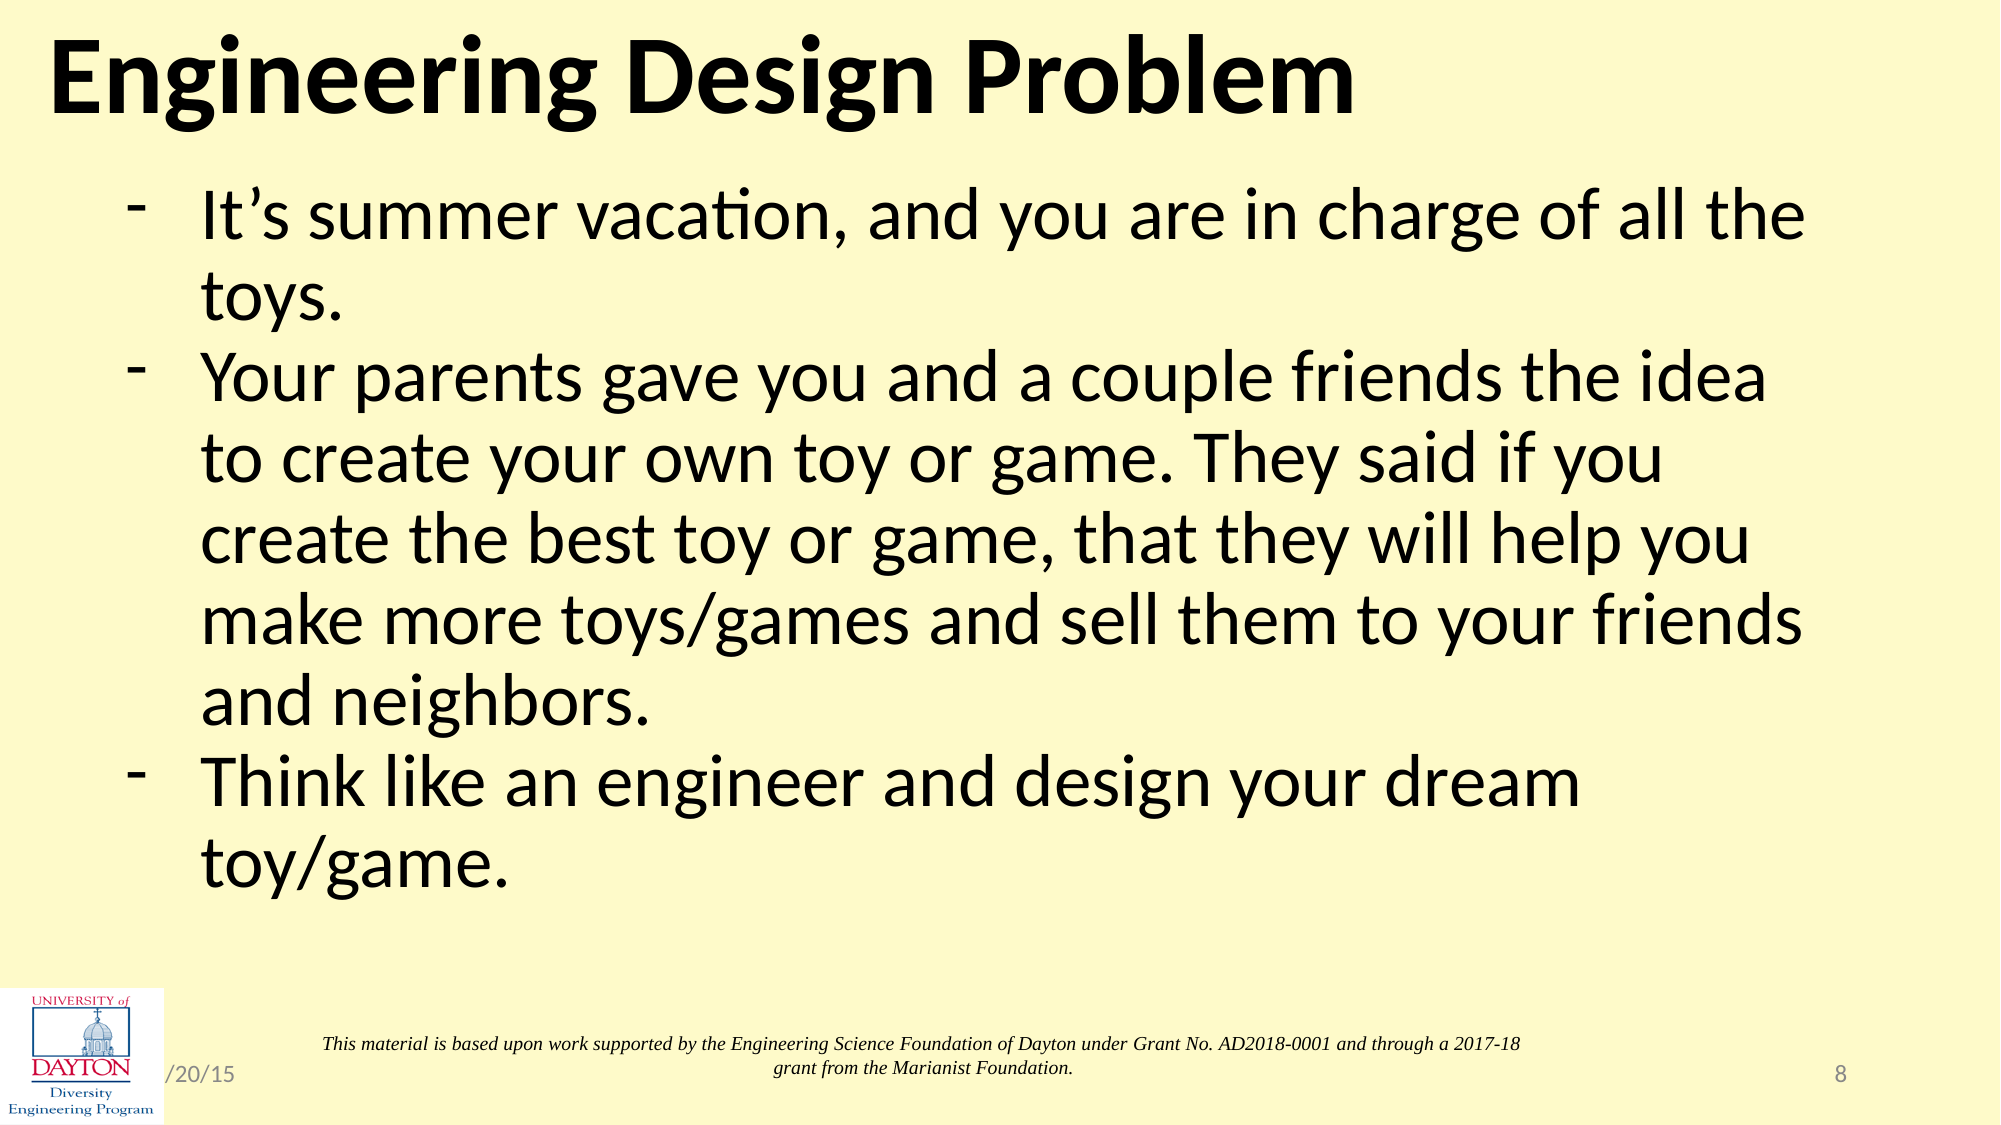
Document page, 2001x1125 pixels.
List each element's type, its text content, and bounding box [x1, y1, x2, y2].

text_box Engineering Design Problem [33, 46, 1759, 217]
list It’s summer vacation, and you are in charge of all the toys. Your parents gave you and a couple friends the idea to create your own toy or game. They said if you create the best toy or game, that they will help you make more toys/games and sell them to your friends and neighbors. Think like an engineer and design your dream toy/game. [110, 167, 1854, 929]
picture [0, 988, 165, 1125]
